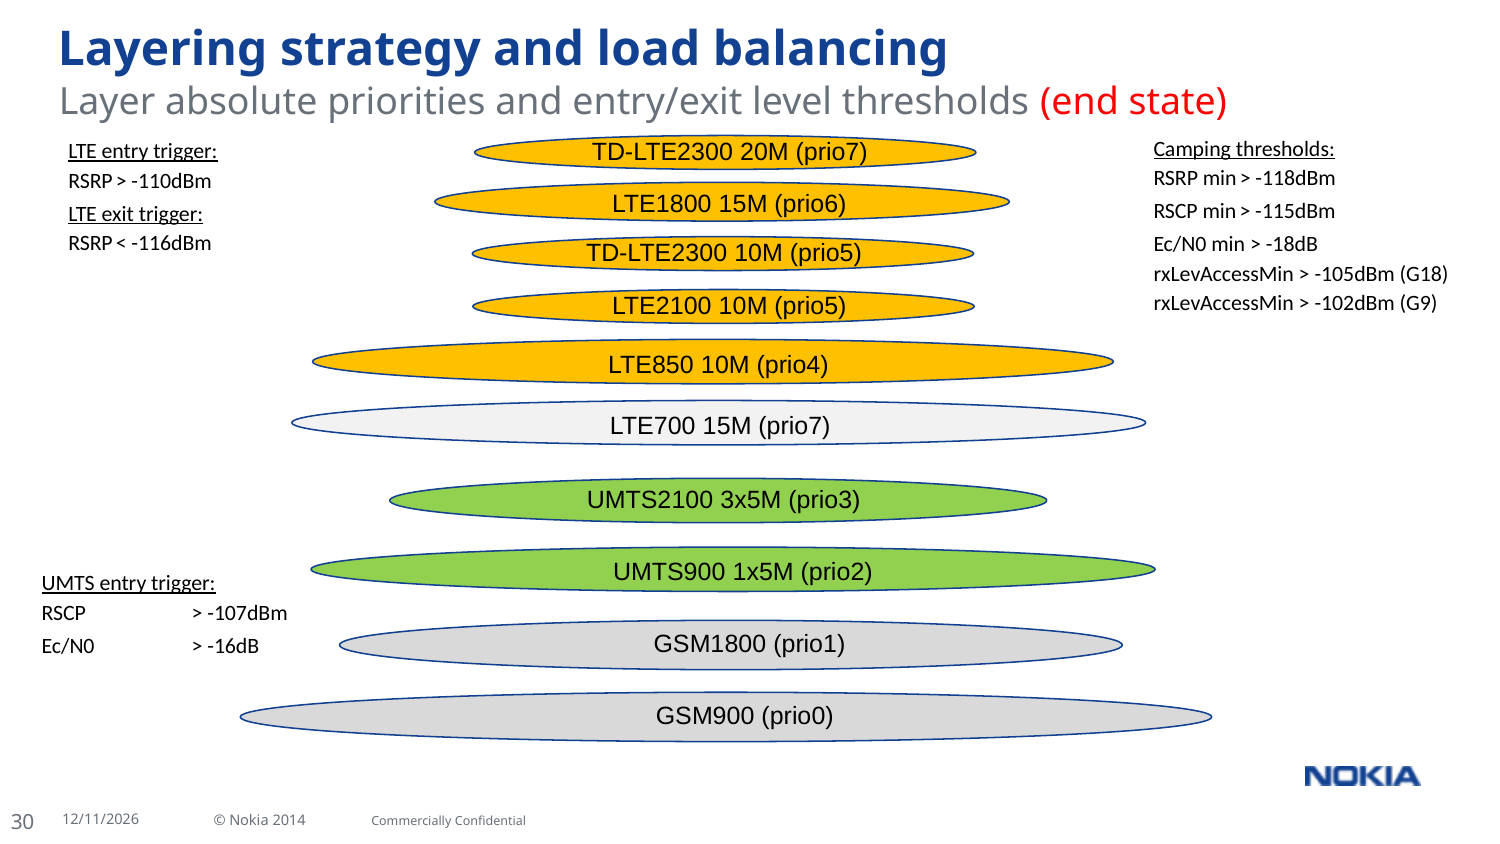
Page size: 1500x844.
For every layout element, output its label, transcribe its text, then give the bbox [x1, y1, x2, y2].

text_box [240, 694, 1212, 742]
text_box LTE1800 15M (prio6) [597, 179, 862, 225]
picture [1305, 766, 1421, 786]
text_box [977, 625, 1123, 665]
text_box [862, 292, 975, 321]
text_box [948, 403, 1146, 442]
text_box [884, 139, 976, 166]
text_box [291, 403, 493, 442]
text_box Camping thresholds: RSRP min > -118dBm RSCP min > -115dBm Ec/N0 min > -18dB rxLevAccessMin > -105dBm (G18) rxLevAccessMin > -102dBm (G9) [1138, 127, 1486, 352]
text_box [434, 184, 597, 220]
text_box LTE entry trigger: RSRP > -110dBm LTE exit trigger: RSRP < -116dBm [53, 129, 406, 296]
text_box [970, 550, 1156, 588]
title Layering strategy and load balancing [57, 17, 1409, 92]
text_box TD-LTE2300 20M (prio7) [576, 128, 884, 173]
text_box UMTS900 1x5M (prio2) [516, 548, 970, 593]
text_box GSM900 (prio0) [518, 692, 972, 737]
text_box [310, 550, 516, 589]
text_box UMTS entry trigger: RSCP > -107dBm Ec/N0 > -16dB [26, 561, 460, 665]
text_box [946, 343, 1114, 380]
text_box [472, 240, 571, 268]
text_box GSM1800 (prio1) [522, 620, 977, 666]
text_box [389, 480, 571, 521]
text_box [876, 480, 1047, 520]
text_box [339, 624, 522, 666]
text_box LTE700 15M (prio7) [493, 401, 948, 447]
list Layer absolute priorities and entry/exit level thresholds (end state) [58, 77, 1409, 128]
text_box [878, 240, 974, 267]
text_box LTE850 10M (prio4) [491, 340, 946, 386]
text_box [862, 184, 1010, 219]
text_box UMTS2100 3x5M (prio3) [571, 475, 876, 521]
text_box [312, 343, 491, 381]
text_box TD-LTE2300 10M (prio5) [571, 229, 878, 274]
text_box LTE2100 10M (prio5) [597, 282, 862, 327]
text_box [525, 666, 937, 670]
text_box [472, 291, 597, 322]
text_box [474, 138, 576, 167]
